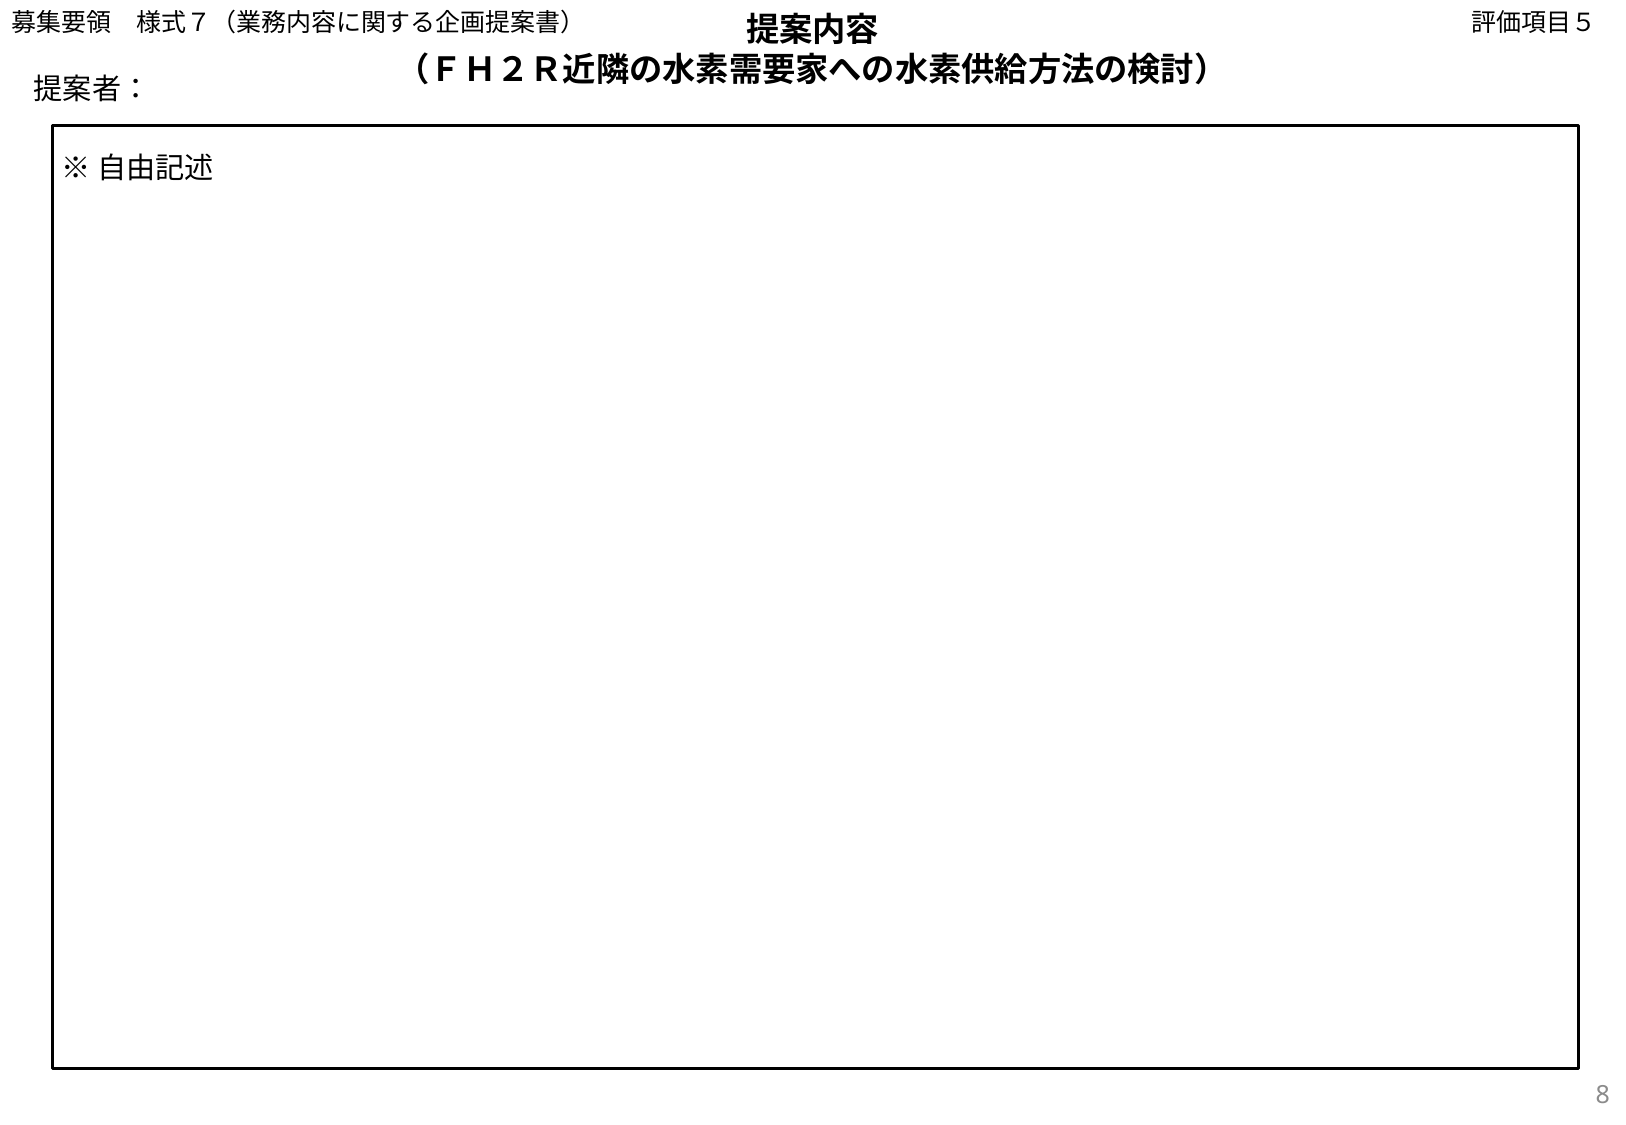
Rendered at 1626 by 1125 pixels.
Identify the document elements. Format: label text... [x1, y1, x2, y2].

text_box ※自由記述 [46, 142, 237, 192]
text_box 提案者： [18, 63, 528, 113]
text_box 評価項目５ [1443, 0, 1625, 47]
text_box 募集要領 様式７（業務内容に関する企画提案書） [0, 0, 600, 47]
text_box [52, 125, 1579, 1069]
text_box 提案内容 （ＦＨ２Ｒ近隣の水素需要家への水素供給方法の検討） [168, 1, 1457, 96]
slide_number 8 [1259, 1065, 1625, 1125]
